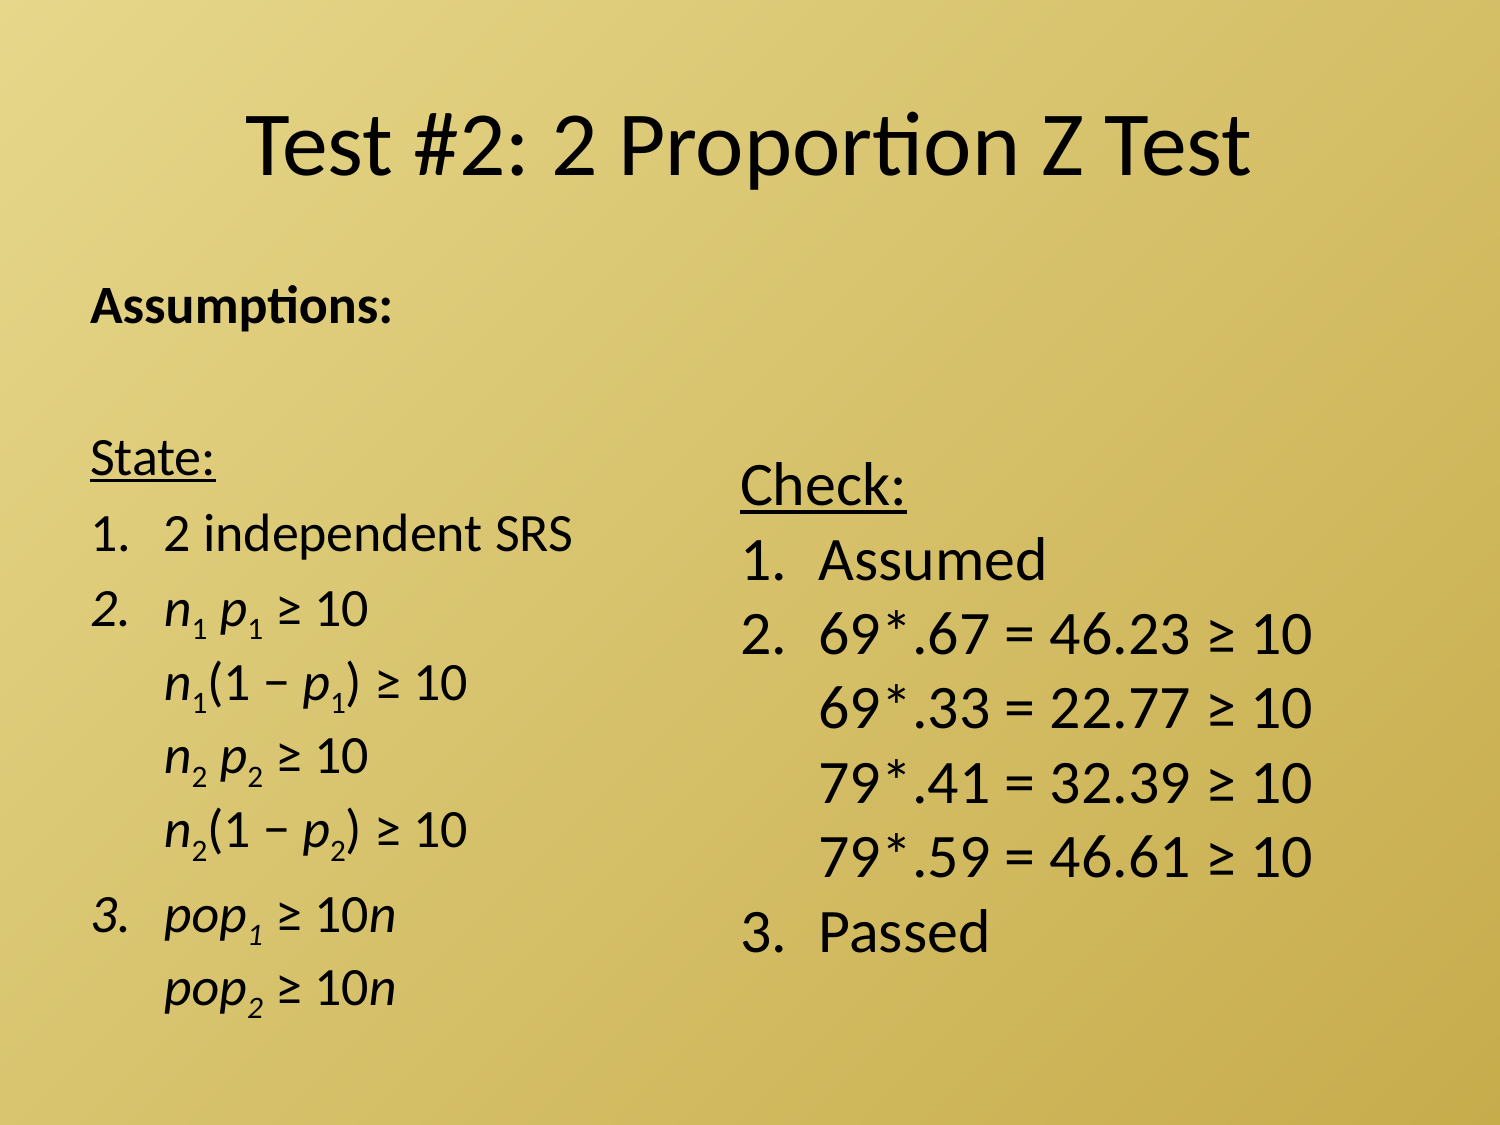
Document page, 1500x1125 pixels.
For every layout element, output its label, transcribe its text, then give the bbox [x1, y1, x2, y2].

list Assumptions: State: 2 independent SRS n1 p1 ≥ 10 n1(1 − p1) ≥ 10 n2 p2 ≥ 10 n2(1 − p2) ≥ 10 pop1 ≥ 10n pop2 ≥ 10n [75, 262, 713, 1038]
title Test #2: 2 Proportion Z Test [75, 45, 1425, 233]
text_box Check: Assumed 69*.67 = 46.23 ≥ 10 69*.33 = 22.77 ≥ 10 79*.41 = 32.39 ≥ 10 79*.59 = 46.61 ≥ 10 Passed [725, 287, 1500, 975]
